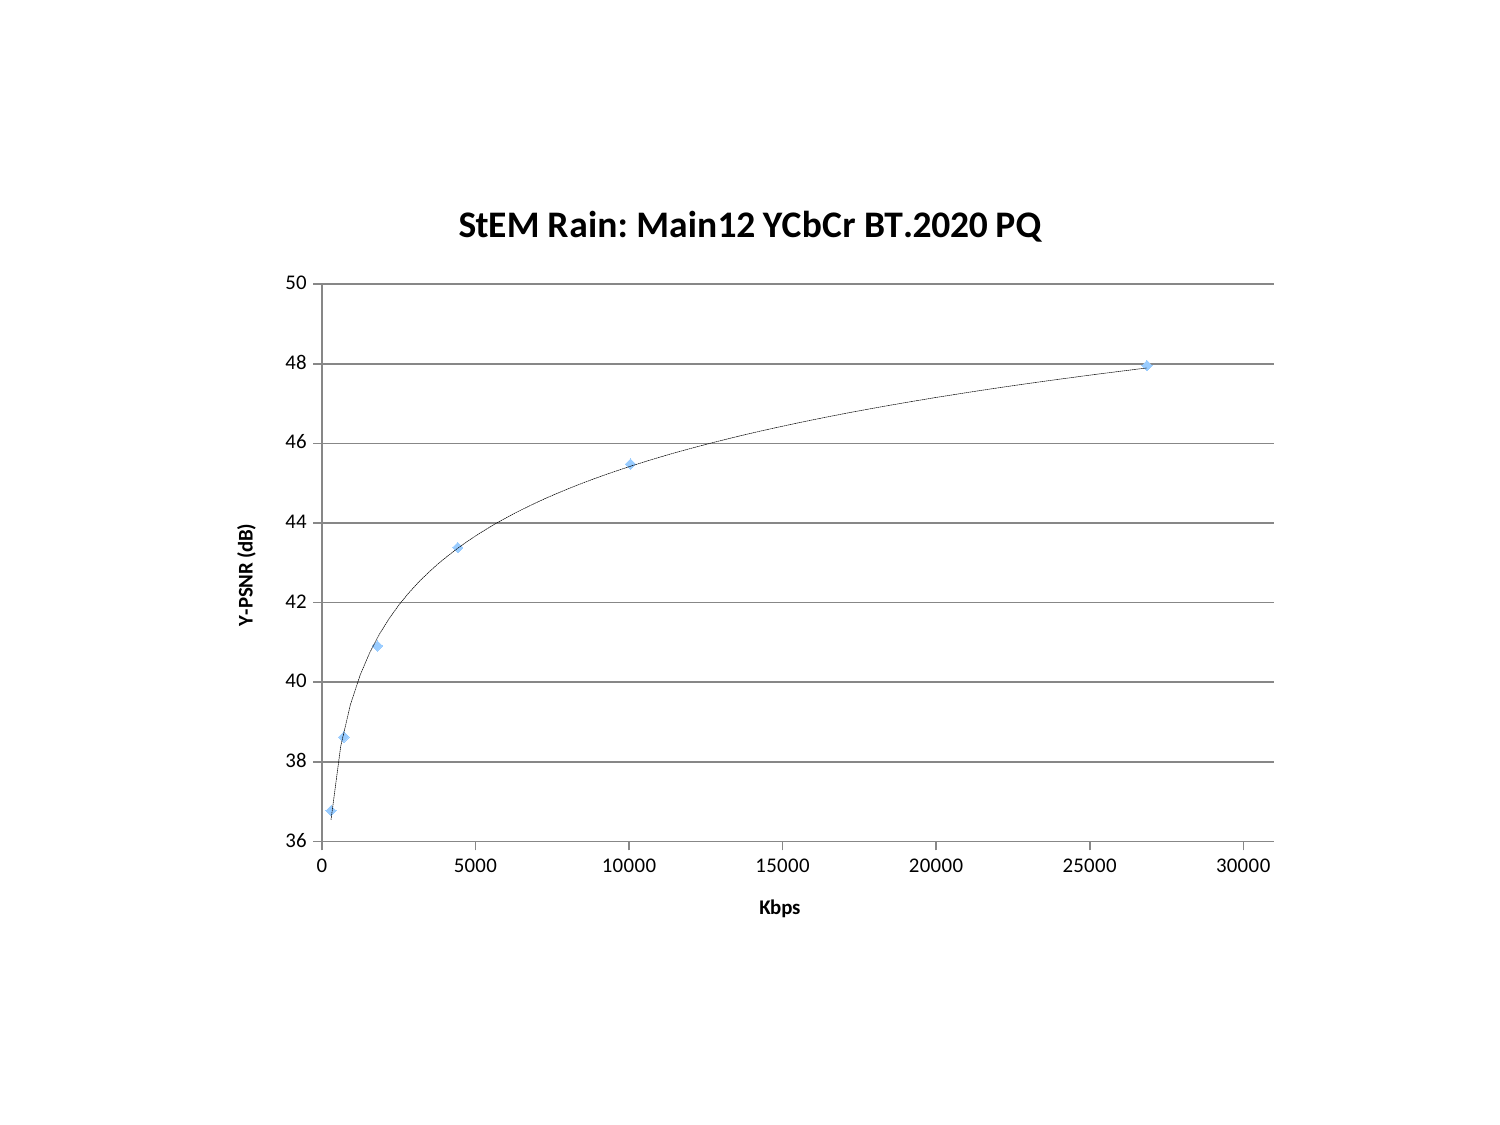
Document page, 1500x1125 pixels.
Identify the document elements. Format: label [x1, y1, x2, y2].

chart [203, 174, 1296, 951]
